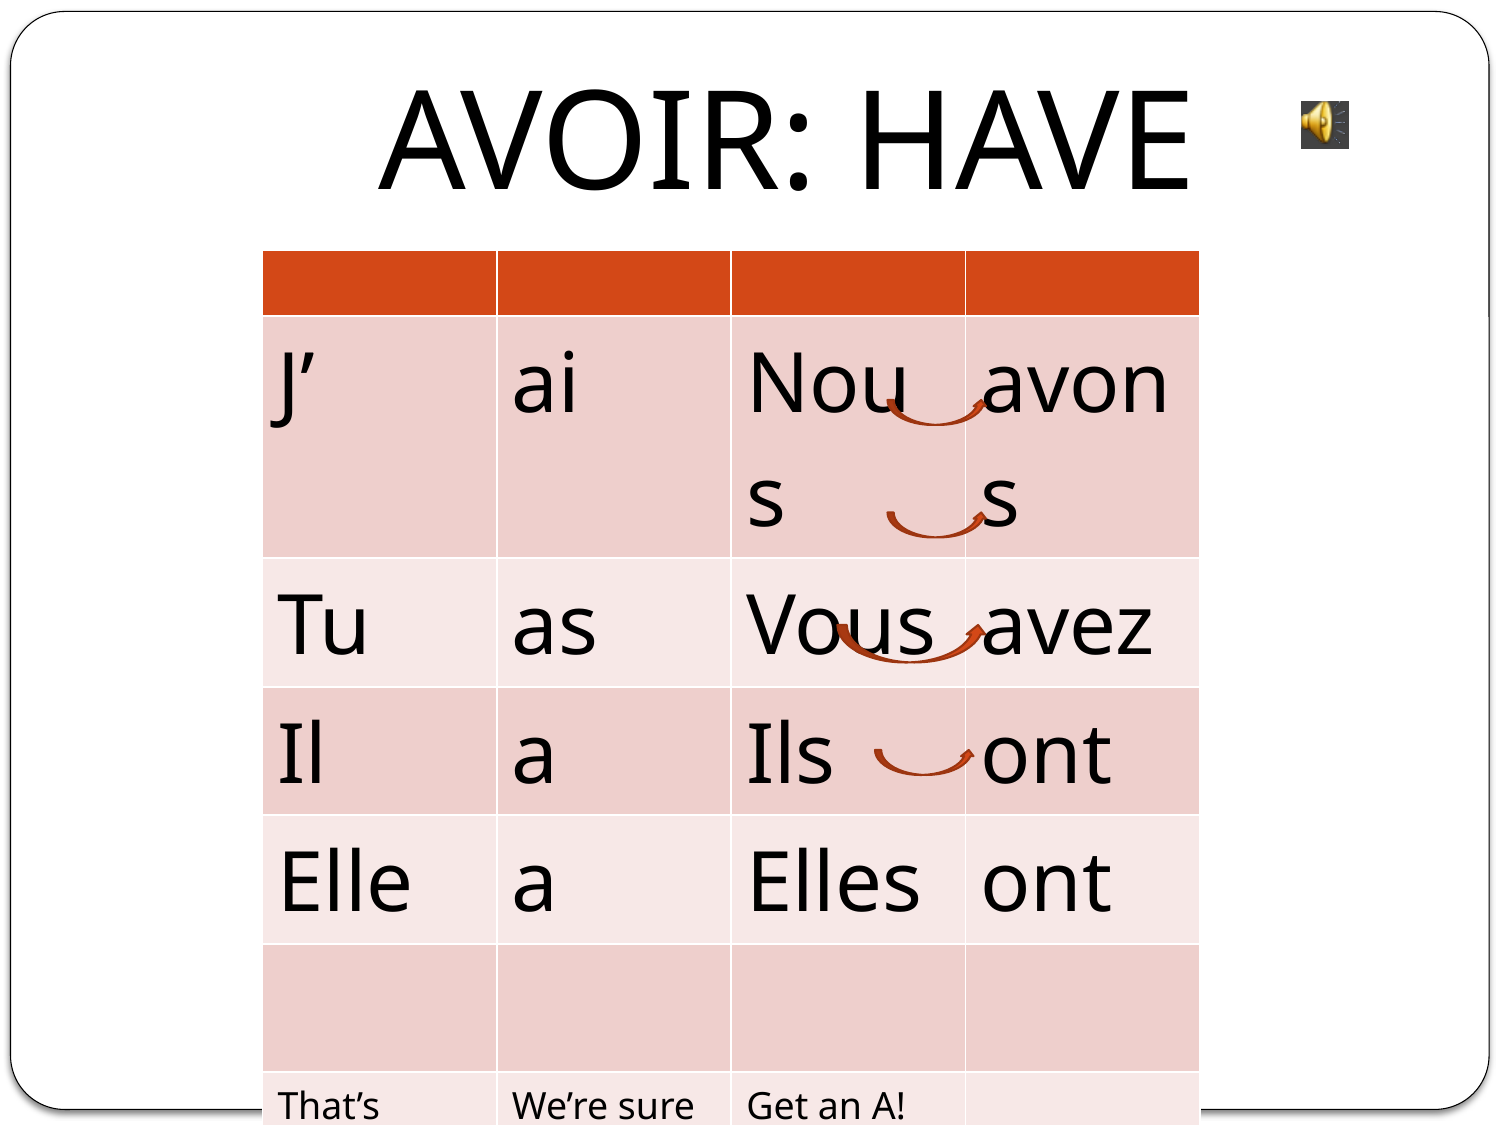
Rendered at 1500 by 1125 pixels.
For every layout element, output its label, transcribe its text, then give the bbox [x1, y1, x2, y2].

table_cell ai [498, 317, 730, 557]
table_cell Nous [732, 317, 965, 557]
table_cell Il [263, 688, 496, 814]
table_cell Vous [732, 559, 965, 686]
table_header [966, 251, 1199, 315]
text_box [836, 623, 987, 664]
table_cell avons [966, 317, 1199, 557]
table_cell [966, 1073, 1199, 1125]
table_cell avez [966, 559, 1199, 686]
table_header [498, 251, 730, 315]
table_cell J’ [263, 317, 496, 557]
text_box [886, 398, 987, 426]
table_cell [263, 945, 496, 1071]
table_cell a [498, 816, 730, 943]
text_box [873, 748, 975, 777]
table_cell Get an A! [732, 1073, 965, 1125]
table_cell ont [966, 688, 1199, 814]
text_box [149, 45, 1425, 233]
table_cell [498, 945, 730, 1071]
table_cell Elle [263, 816, 496, 943]
table_cell Ils [732, 688, 965, 814]
table_cell We’re sure to [498, 1073, 730, 1125]
table_cell Tu [263, 559, 496, 686]
table_cell ont [966, 816, 1199, 943]
table_header [263, 251, 496, 315]
table_cell as [498, 559, 730, 686]
table_cell Elles [732, 816, 965, 943]
table_cell [732, 945, 965, 1071]
table_header [732, 251, 965, 315]
table_cell That’s avoir! [263, 1073, 496, 1125]
text_box [886, 511, 987, 539]
table_cell a [498, 688, 730, 814]
table_cell [966, 945, 1199, 1071]
picture [1299, 99, 1351, 151]
